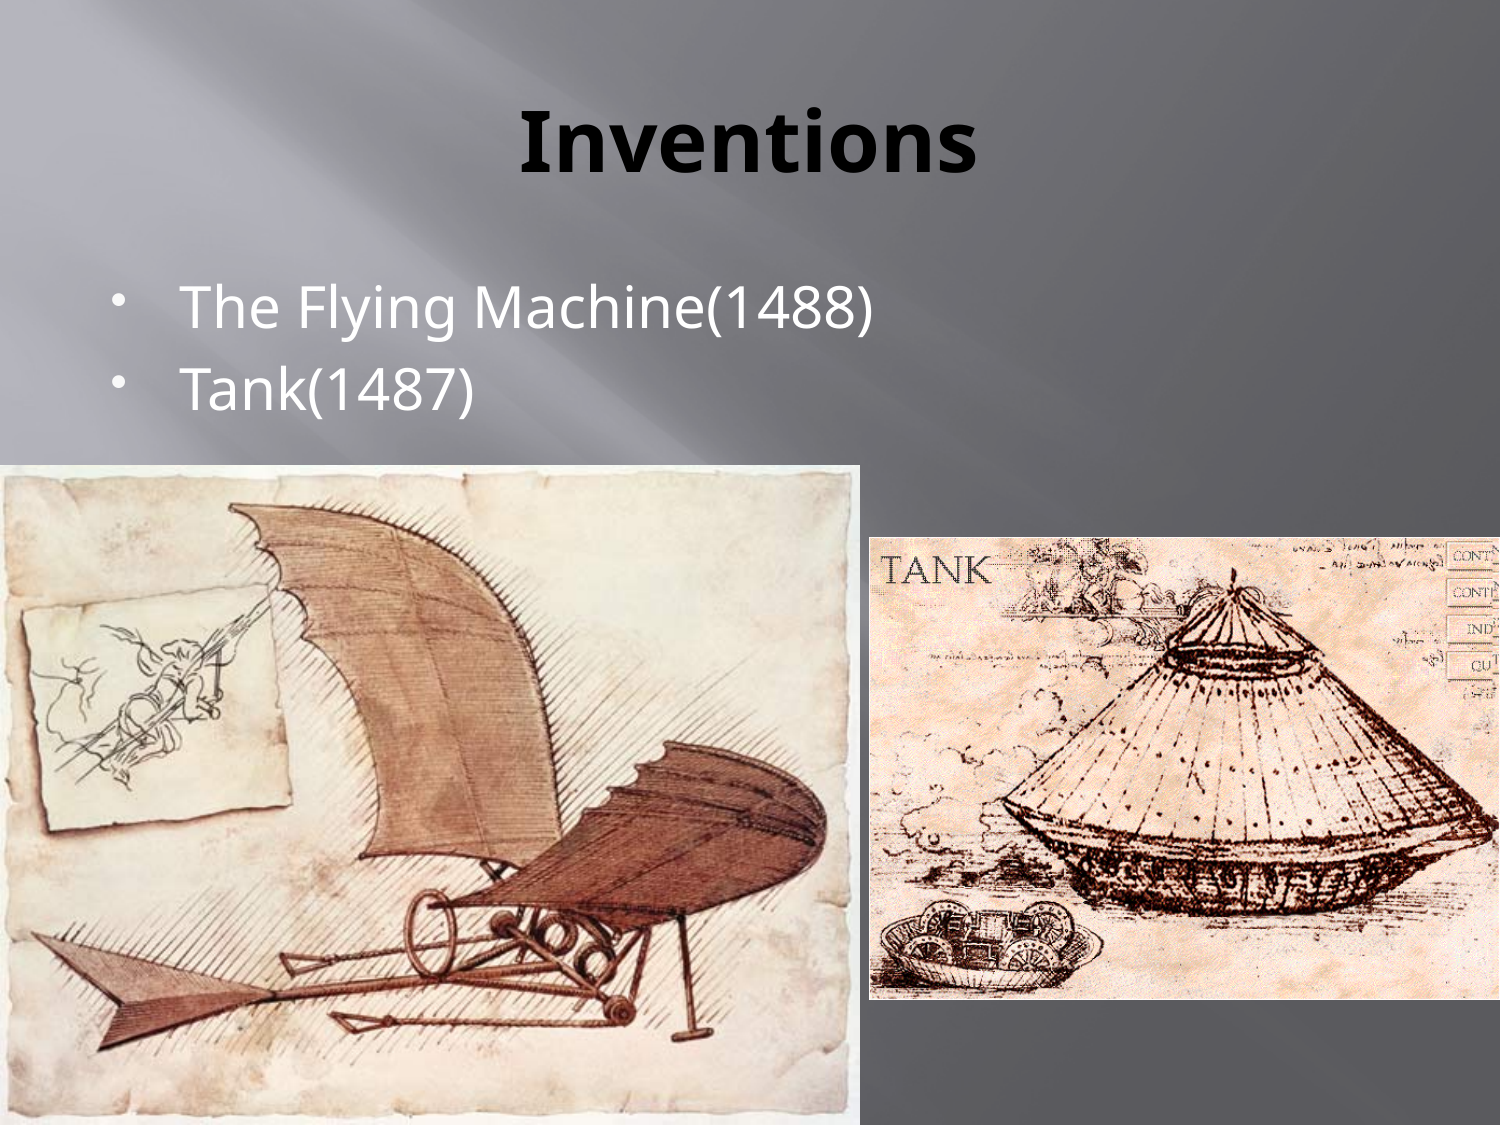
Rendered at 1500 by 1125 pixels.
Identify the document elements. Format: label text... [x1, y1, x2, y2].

list The Flying Machine(1488) Tank(1487) [75, 262, 1425, 537]
title Inventions [75, 45, 1425, 233]
picture [869, 537, 1500, 1001]
picture [0, 465, 860, 1125]
